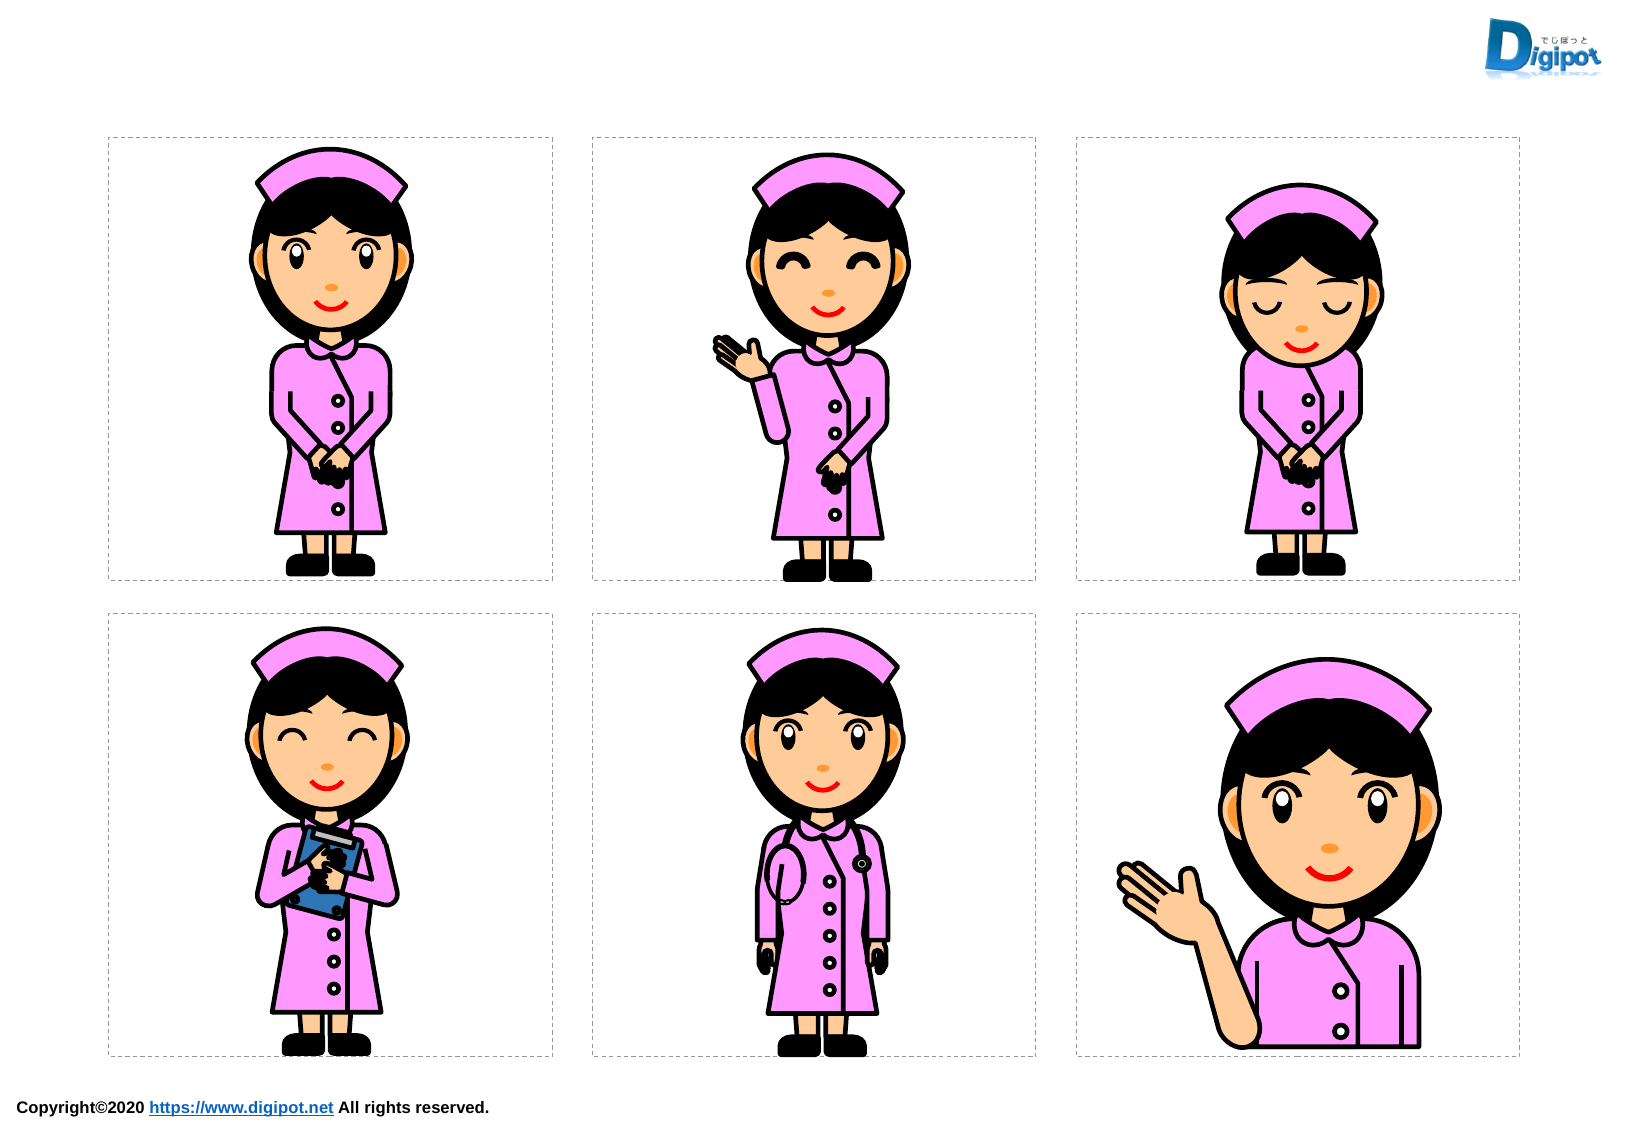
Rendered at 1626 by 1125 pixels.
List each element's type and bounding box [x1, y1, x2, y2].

text_box [251, 149, 412, 574]
text_box [1221, 184, 1382, 574]
text_box [716, 154, 909, 580]
text_box [743, 630, 903, 1055]
text_box [1125, 659, 1440, 1048]
picture [1485, 18, 1602, 82]
text_box [246, 628, 408, 1054]
